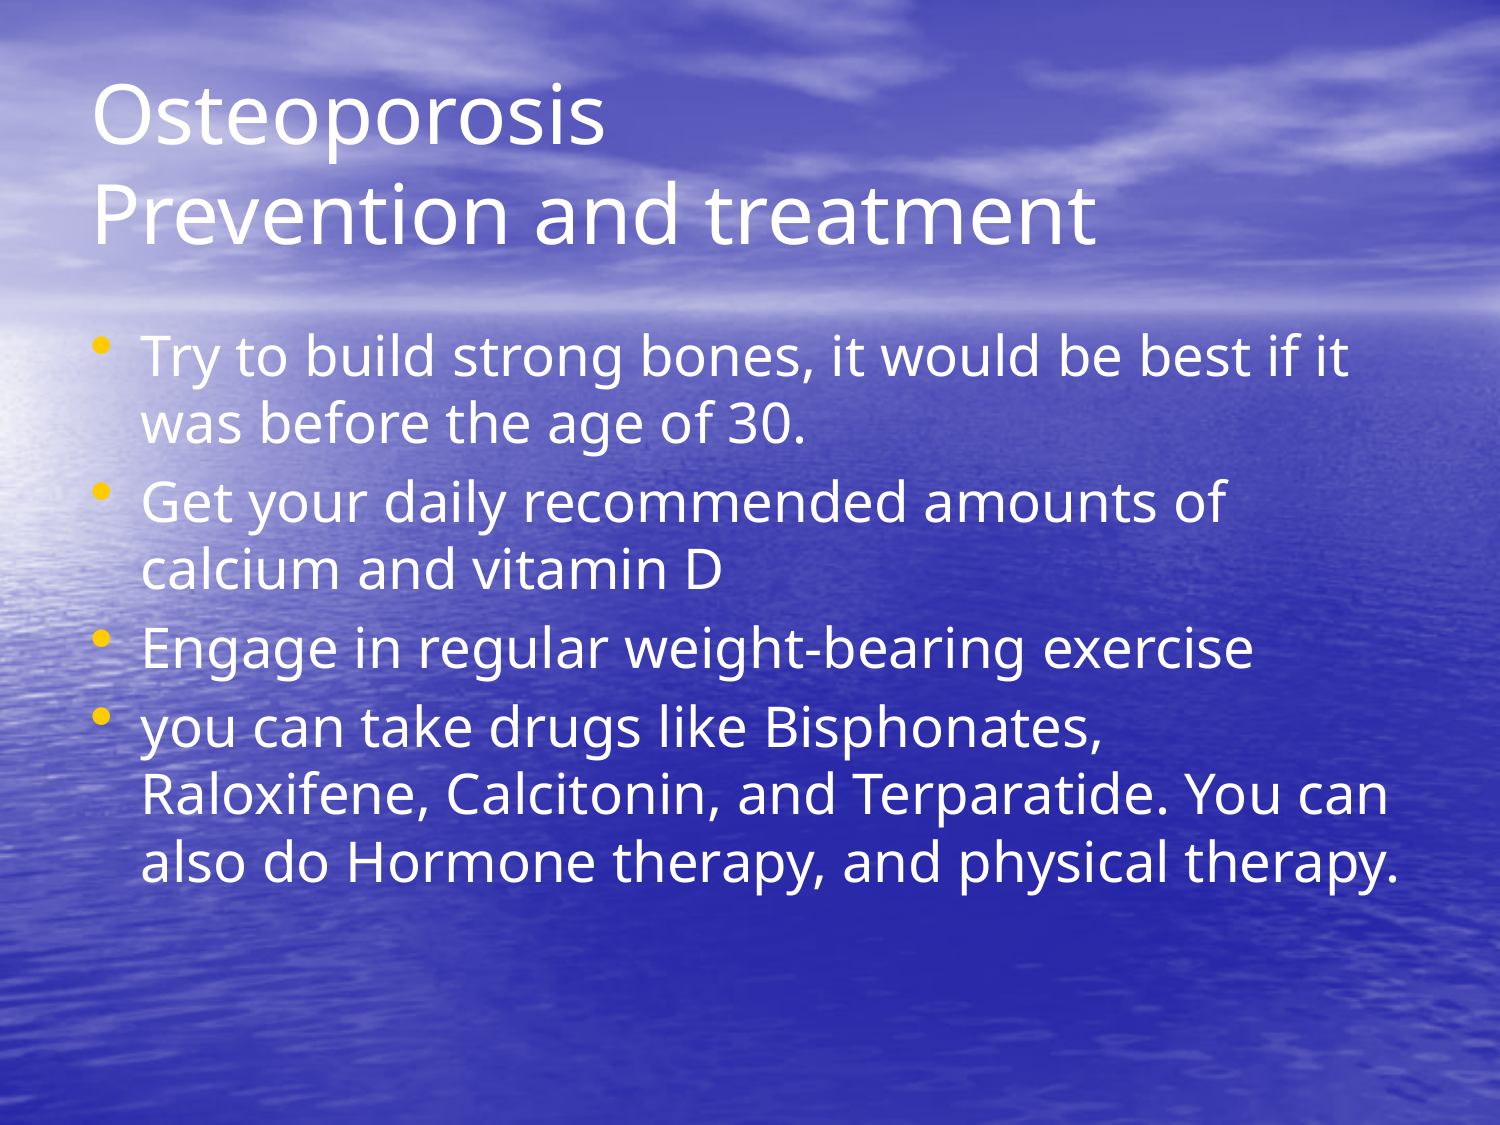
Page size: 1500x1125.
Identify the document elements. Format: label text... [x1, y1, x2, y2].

title Osteoporosis Prevention and treatment [74, 47, 1426, 276]
list Try to build strong bones, it would be best if it was before the age of 30. Get your daily recommended amounts of calcium and vitamin D Engage in regular weight-bearing exercise you can take drugs like Bisphonates, Raloxifene, Calcitonin, and Terparatide. You can also do Hormone therapy, and physical therapy. [74, 312, 1426, 988]
